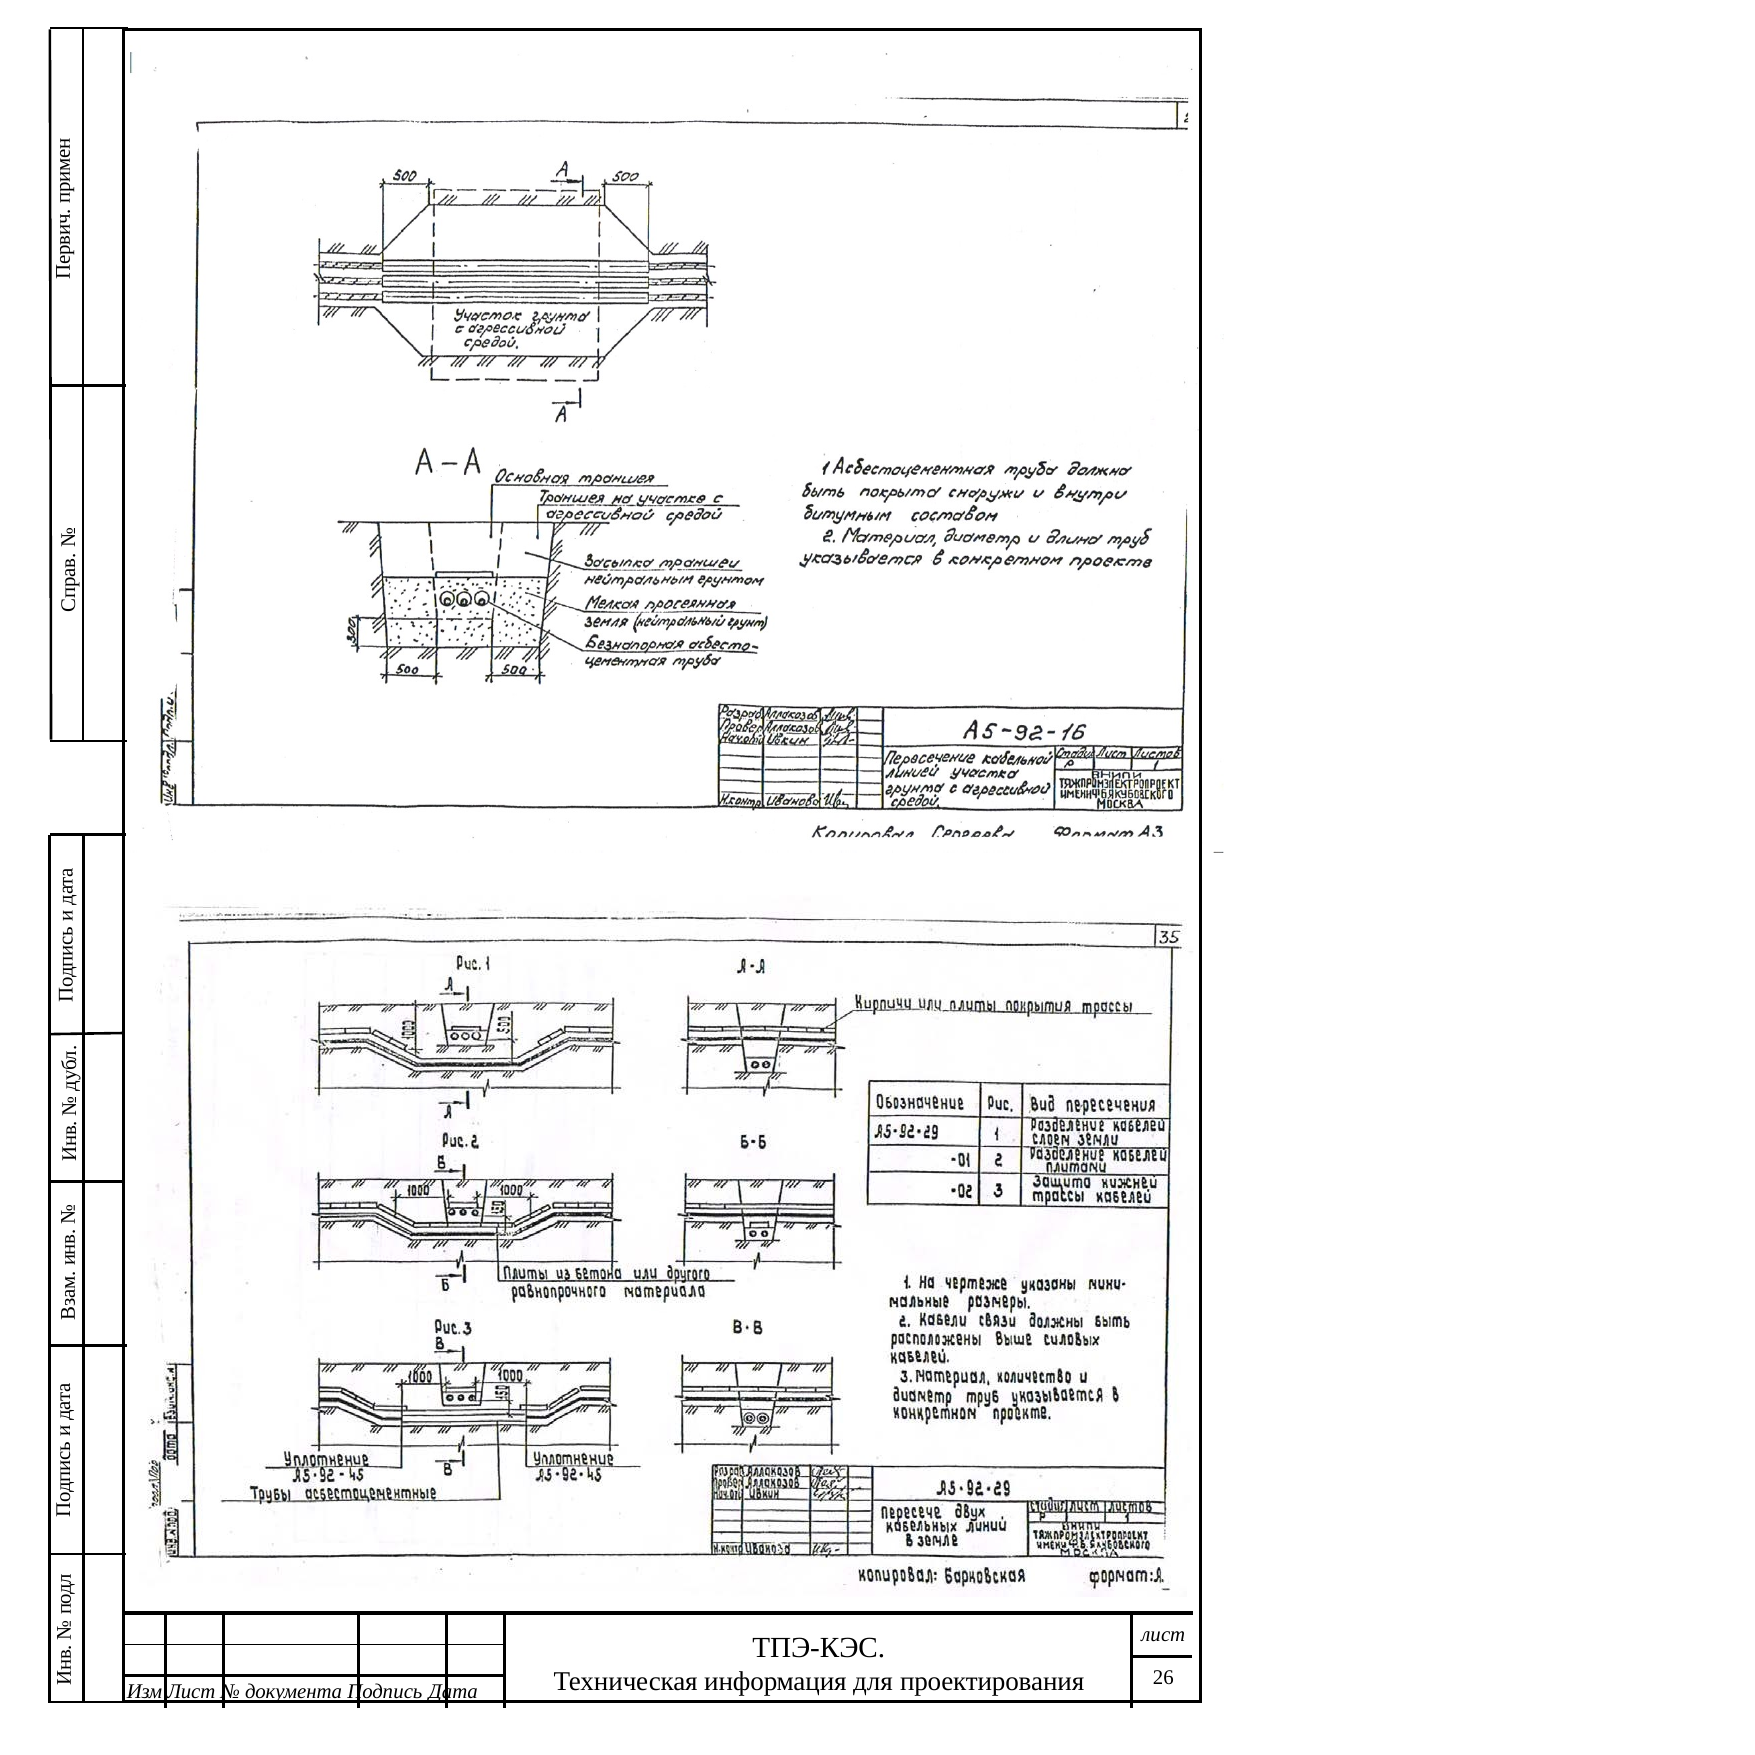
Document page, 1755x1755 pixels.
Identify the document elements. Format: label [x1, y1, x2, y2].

text_box [139, 895, 1194, 1597]
text_box [48, 27, 1199, 1709]
text_box [130, 27, 1224, 1704]
text_box [1139, 1618, 1188, 1646]
text_box [1150, 1661, 1177, 1689]
